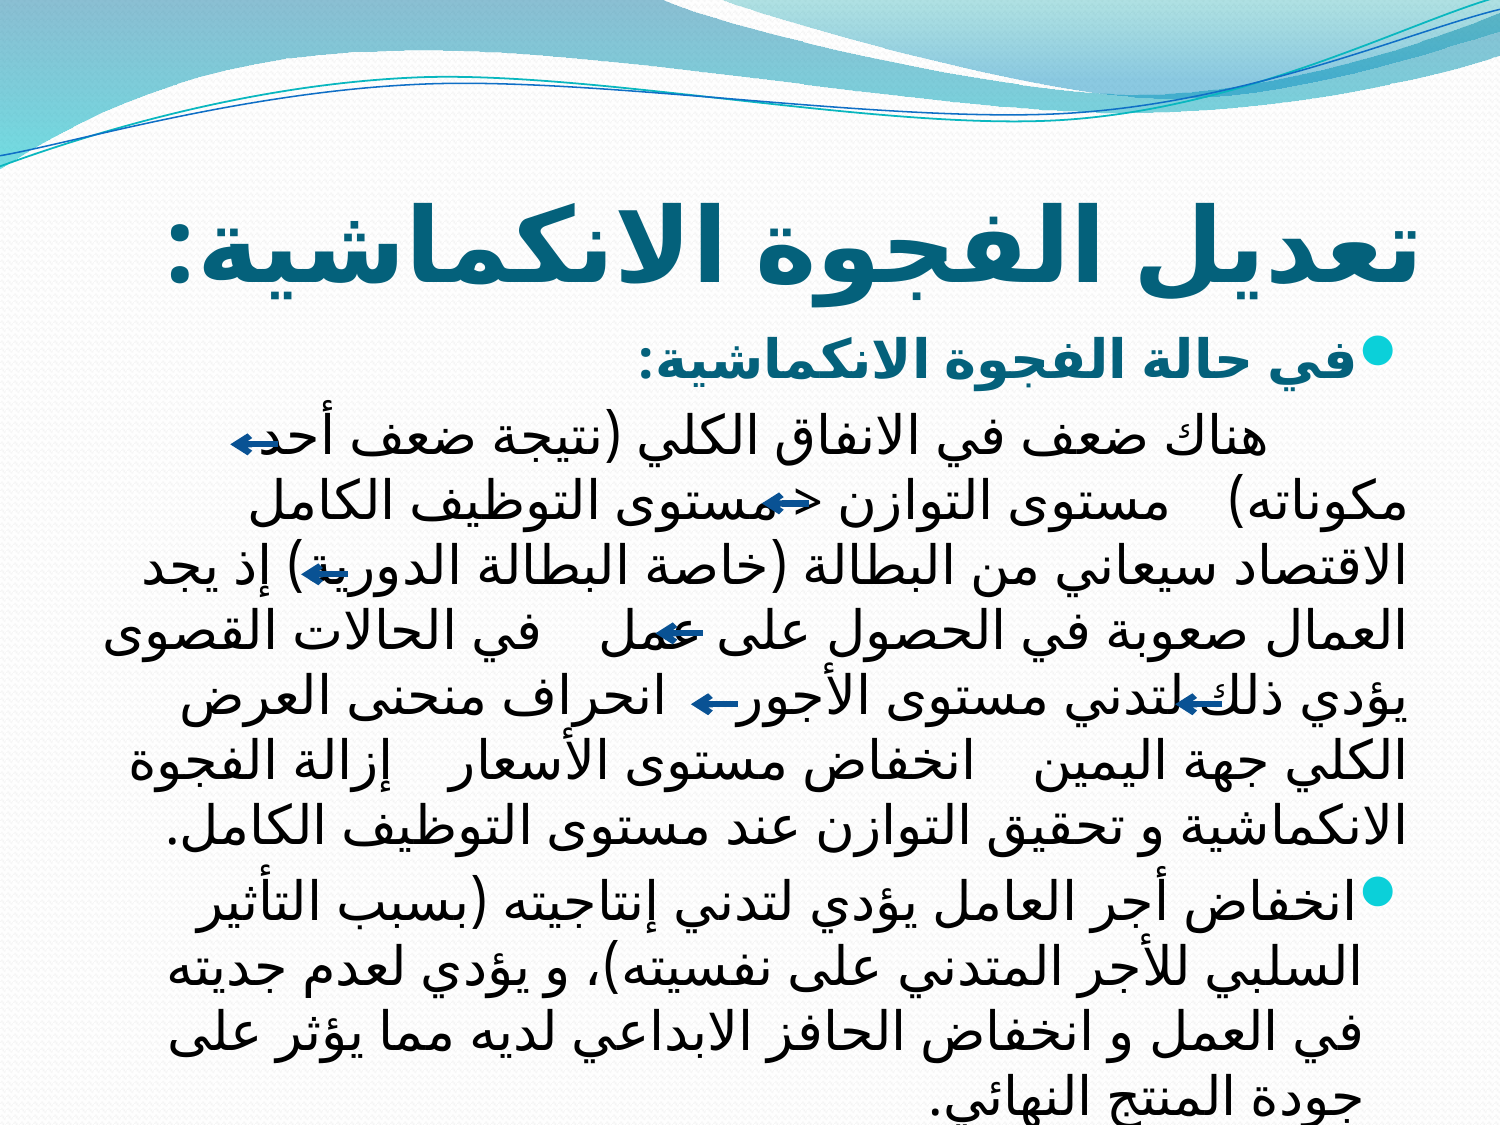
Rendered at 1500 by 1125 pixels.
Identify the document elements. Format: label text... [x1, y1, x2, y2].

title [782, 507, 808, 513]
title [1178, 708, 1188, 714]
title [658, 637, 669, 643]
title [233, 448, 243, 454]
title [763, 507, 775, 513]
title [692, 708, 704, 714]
list في حالة الفجوة الانكماشية: هناك ضعف في الانفاق الكلي (نتيجة ضعف أحد مكوناته) مستوى التوازن < مستوى التوظيف الكامل الاقتصاد سيعاني من البطالة (خاصة البطالة الدورية) إذ يجد العمال صعوبة في الحصول على عمل في الحالات القصوى يؤدي ذلك لتدني مستوى الأجور انحراف منحنى العرض الكلي جهة اليمين انخفاض مستوى الأسعار إزالة الفجوة الانكماشية و تحقيق التوازن عند مستوى التوظيف الكامل. انخفاض أجر العامل يؤدي لتدني إنتاجيته (بسبب التأثير السلبي للأجر المتدني على نفسيته)، و يؤدي لعدم جديته في العمل و انخفاض الحافز الابداعي لديه مما يؤثر على جودة المنتج النهائي. [75, 317, 1425, 1038]
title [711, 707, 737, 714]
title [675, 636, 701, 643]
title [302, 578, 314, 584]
title تعديل الفجوة الانكماشية: [75, 115, 1425, 303]
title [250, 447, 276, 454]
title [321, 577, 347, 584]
footer [437, 1042, 988, 1103]
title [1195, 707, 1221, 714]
